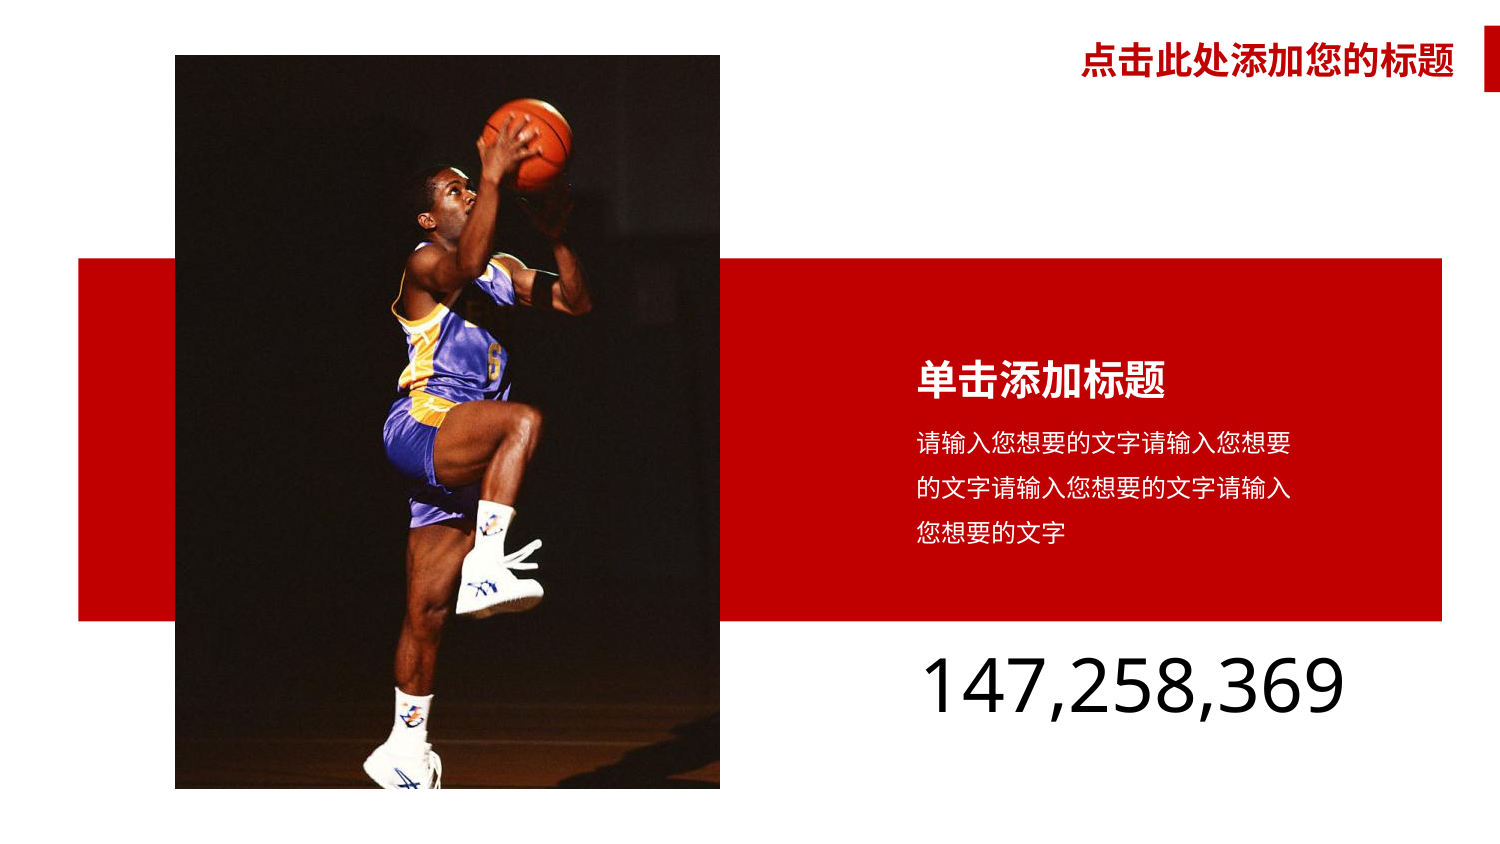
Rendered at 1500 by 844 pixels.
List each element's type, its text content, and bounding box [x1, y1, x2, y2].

picture [175, 55, 721, 789]
text_box 点击此处添加您的标题 [1037, 31, 1467, 88]
text_box [76, 256, 170, 624]
text_box 请输入您想要的文字请输入您想要的文字请输入您想要的文字请输入您想要的文字 [905, 407, 1325, 554]
text_box [1482, 24, 1500, 94]
text_box 147,258,369 [919, 637, 1363, 728]
text_box 单击添加标题 [904, 322, 1287, 409]
text_box [726, 256, 1444, 624]
